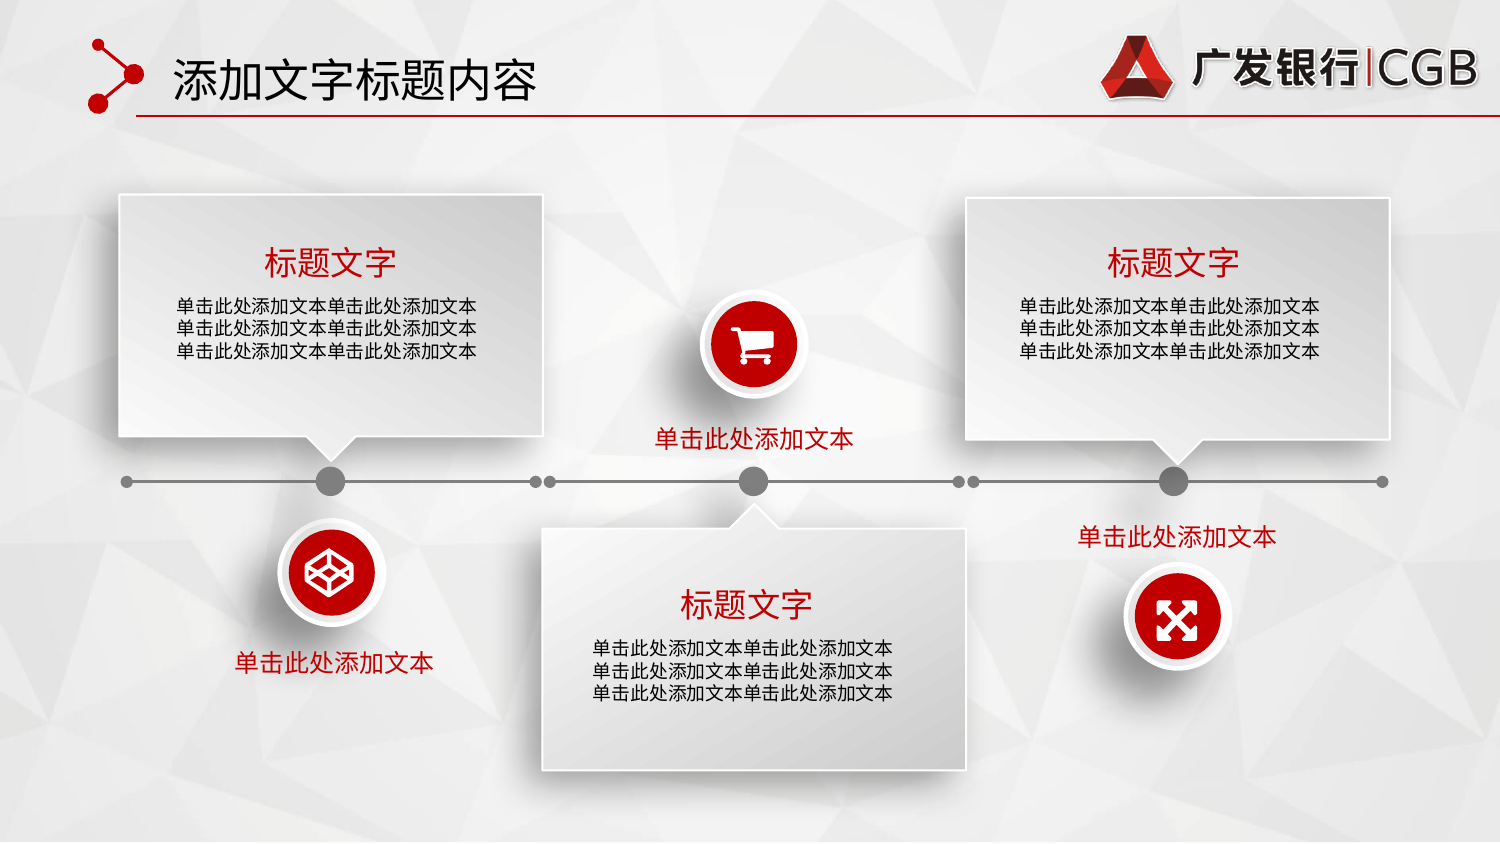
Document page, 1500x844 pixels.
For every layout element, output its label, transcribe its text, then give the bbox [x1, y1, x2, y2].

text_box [701, 291, 807, 397]
text_box 单击此处添加文本 [1077, 521, 1279, 552]
text_box 添加文字标题内容 [128, 46, 583, 113]
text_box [279, 520, 385, 625]
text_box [549, 466, 959, 497]
text_box 单击此处添加文本 [654, 423, 714, 454]
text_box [1125, 563, 1231, 669]
text_box 单击此处添加文本 [737, 423, 855, 454]
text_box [973, 473, 1383, 497]
picture [0, 0, 1500, 842]
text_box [126, 466, 536, 497]
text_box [119, 194, 544, 462]
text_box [965, 197, 1390, 465]
text_box 单击此处添加文本 [234, 647, 435, 678]
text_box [542, 503, 967, 771]
